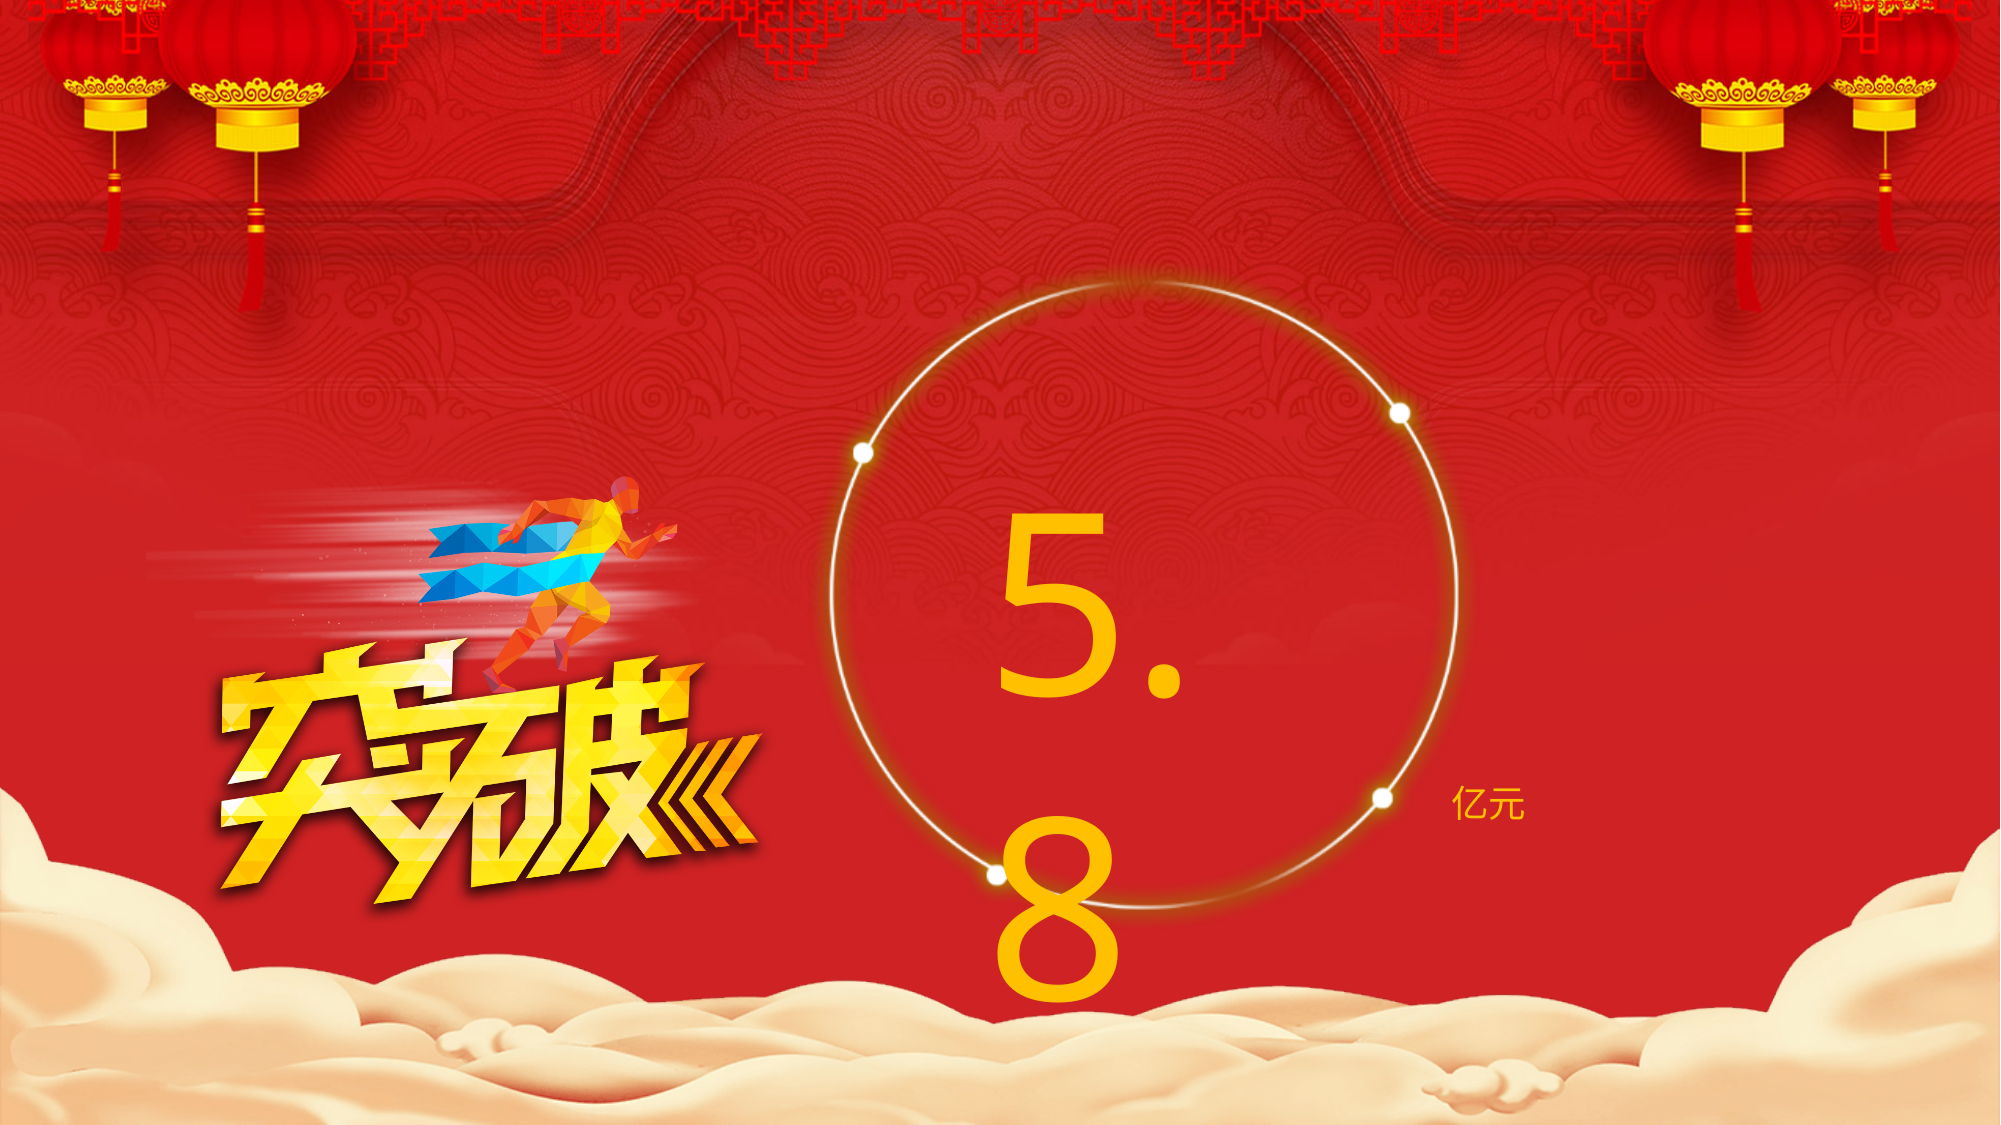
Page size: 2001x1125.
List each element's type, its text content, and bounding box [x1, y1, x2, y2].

text_box 亿元 [1481, 772, 1811, 833]
text_box 5.8 [970, 932, 1345, 1059]
picture [0, 0, 2000, 1125]
